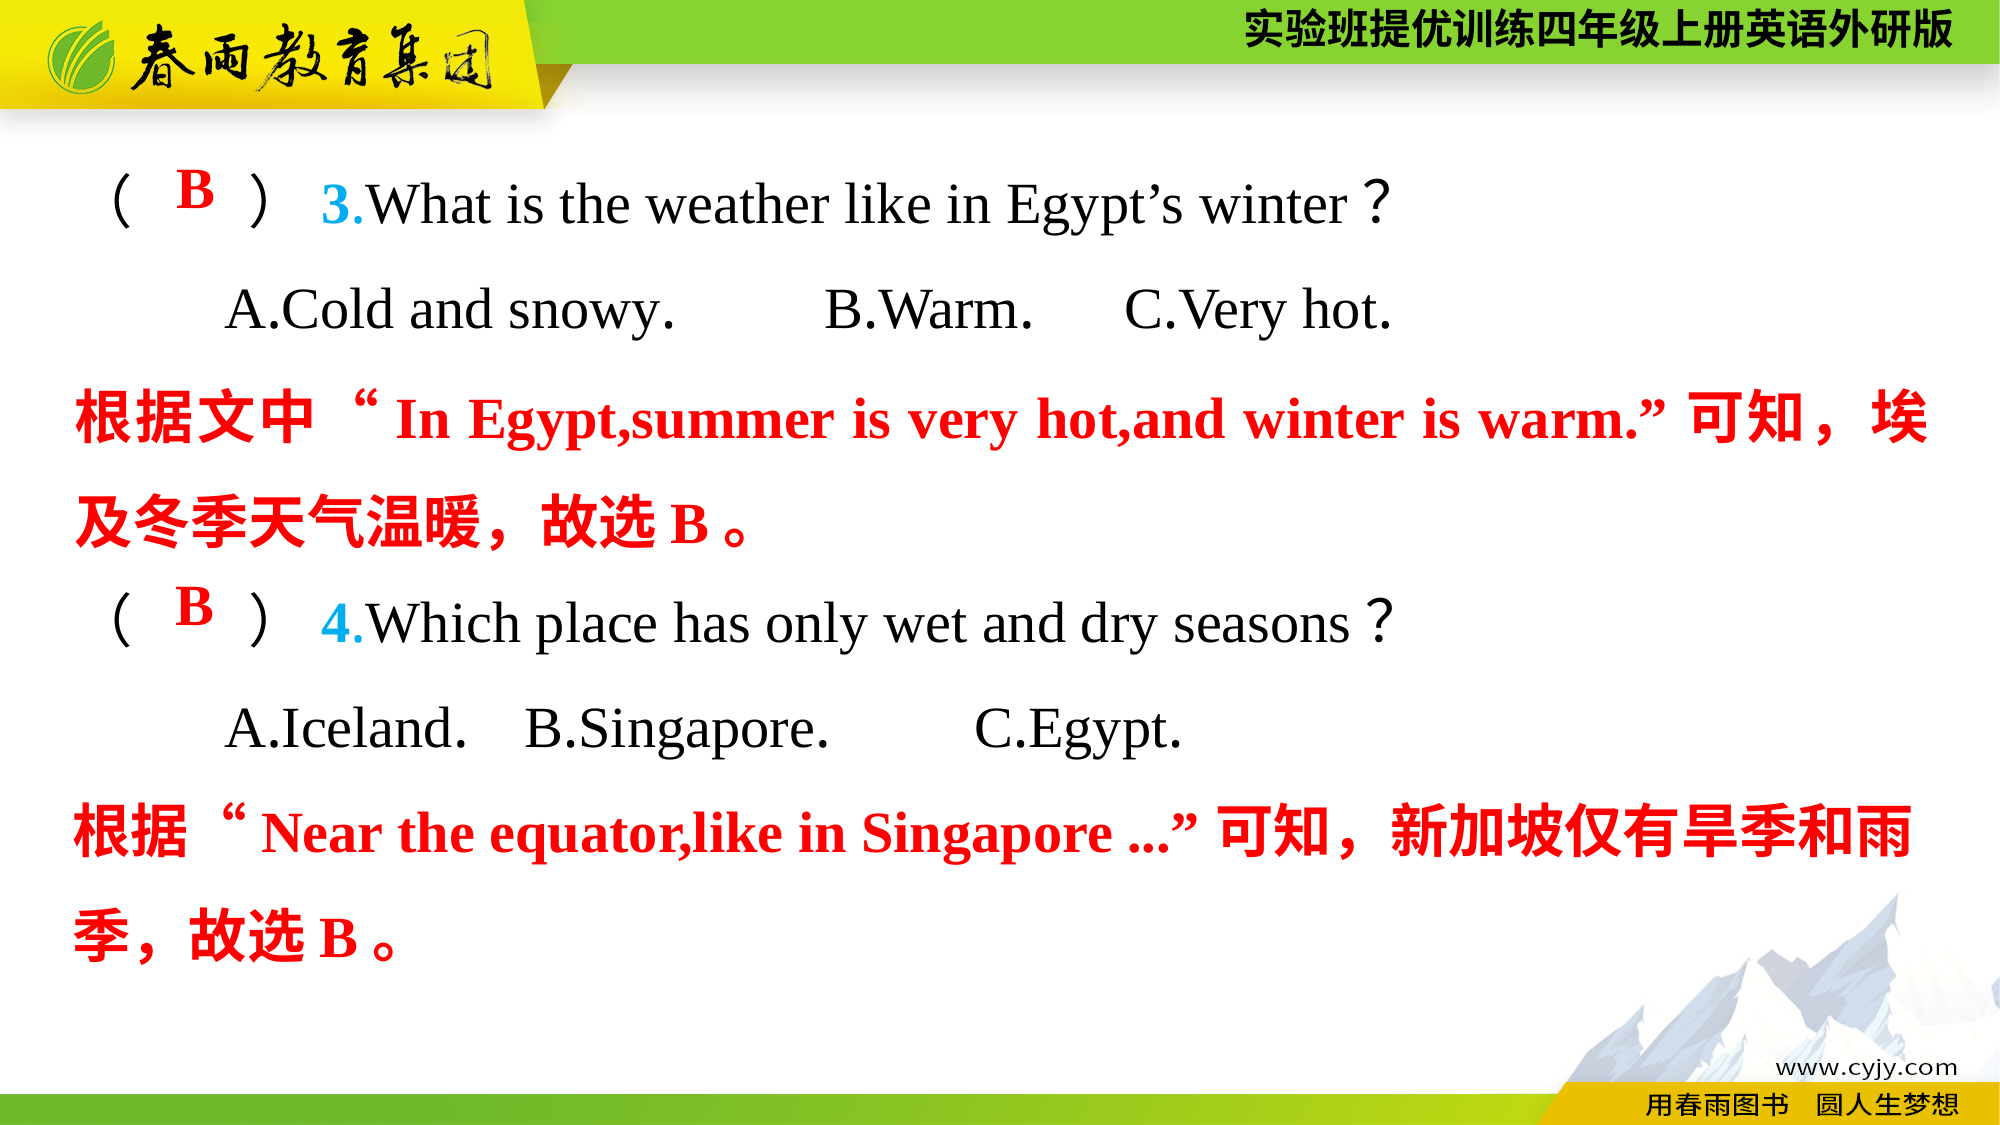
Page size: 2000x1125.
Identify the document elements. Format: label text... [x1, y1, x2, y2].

picture [0, 0, 2000, 1125]
text_box 根据“Near the equator,like in Singapore ...”可知，新加坡仅有旱季和雨 季，故选B。 [57, 751, 1942, 977]
text_box B [161, 559, 230, 645]
text_box 根据文中“In Egypt,summer is very hot,and winter is warm.”可知，埃及冬季天气温暖，故选B。 [59, 338, 1944, 563]
text_box B [161, 142, 231, 228]
list （ ）3.What is the weather like in Egypt’s winter？ A.Cold and snowy. B.Warm. C.Very hot. （ ）4.Which place has only wet and dry seasons？ A.Iceland. B.Singapore. C.Egypt. [59, 122, 1944, 338]
list （ ）3.What is the weather like in Egypt’s winter？ A.Cold and snowy. B.Warm. C.Very hot. （ ）4.Which place has only wet and dry seasons？ A.Iceland. B.Singapore. C.Egypt. [59, 563, 1944, 774]
